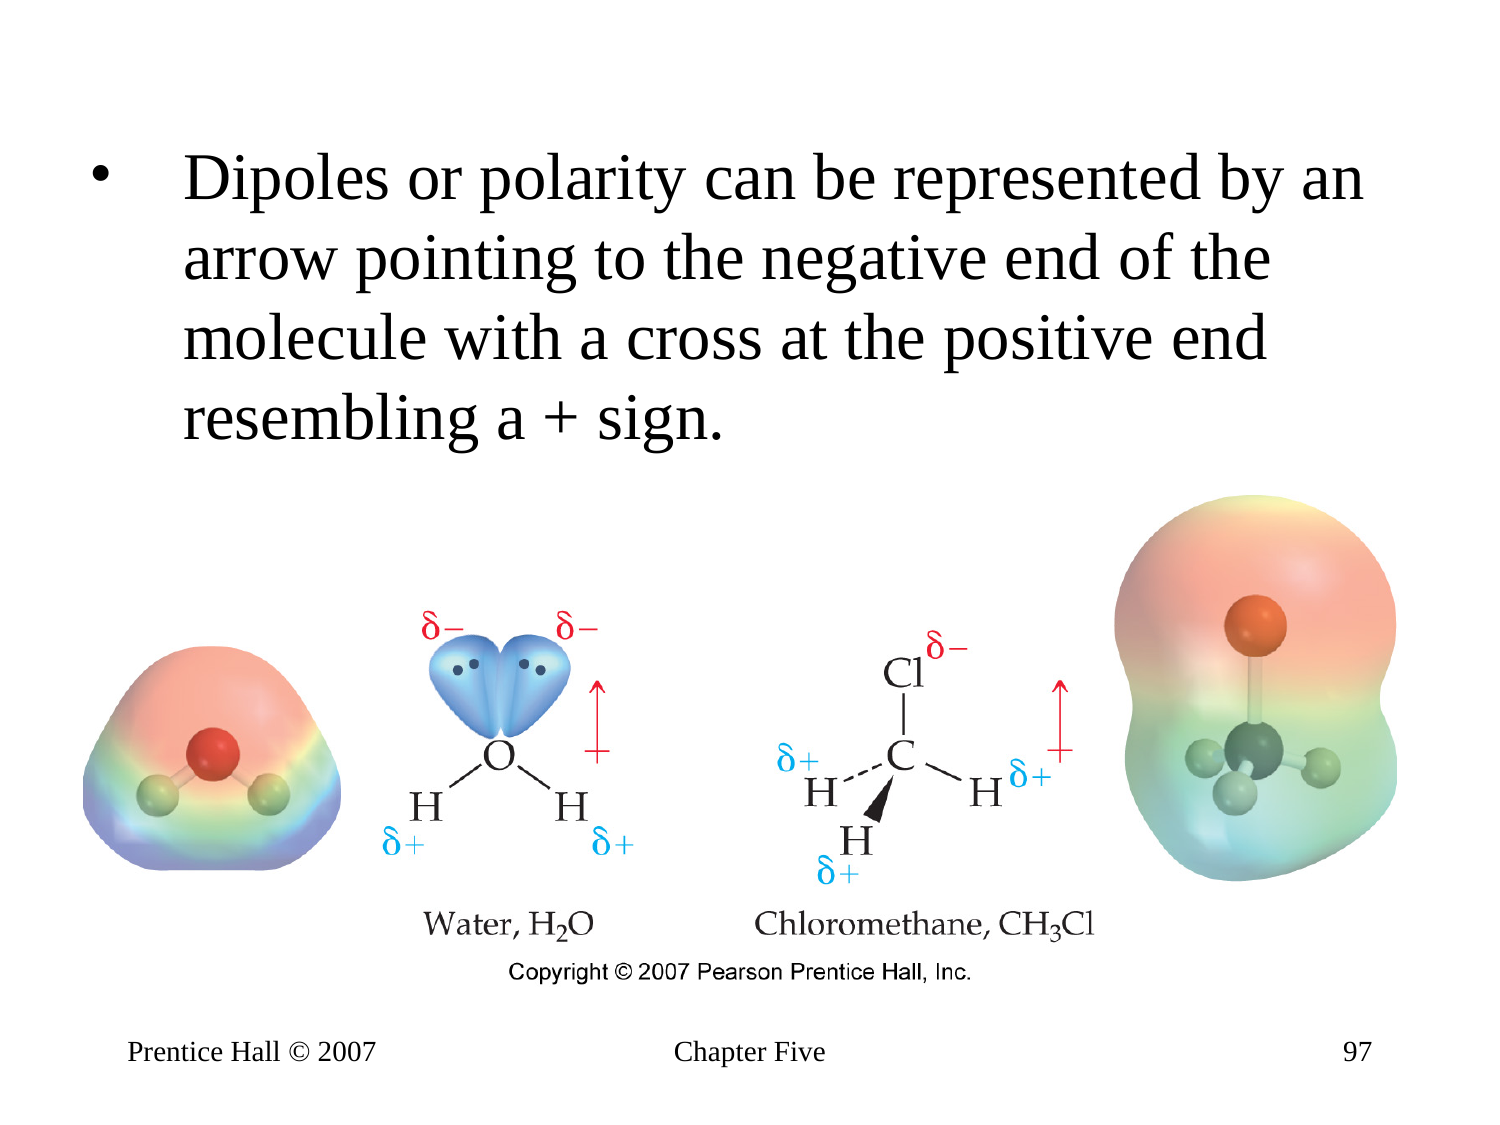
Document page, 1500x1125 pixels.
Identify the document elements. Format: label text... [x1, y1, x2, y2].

text_box <number> [1074, 1024, 1388, 1100]
text_box Dipoles or polarity can be represented by an arrow pointing to the negative end of the molecule with a cross at the positive end resembling a + sign. Notice: the molecules have a “Pole,” like a North and South Pole. [74, 124, 1425, 1006]
text_box Prentice Hall © 2007 [112, 1024, 425, 1100]
picture [74, 487, 1405, 1004]
text_box Chapter Five [549, 1024, 950, 1100]
